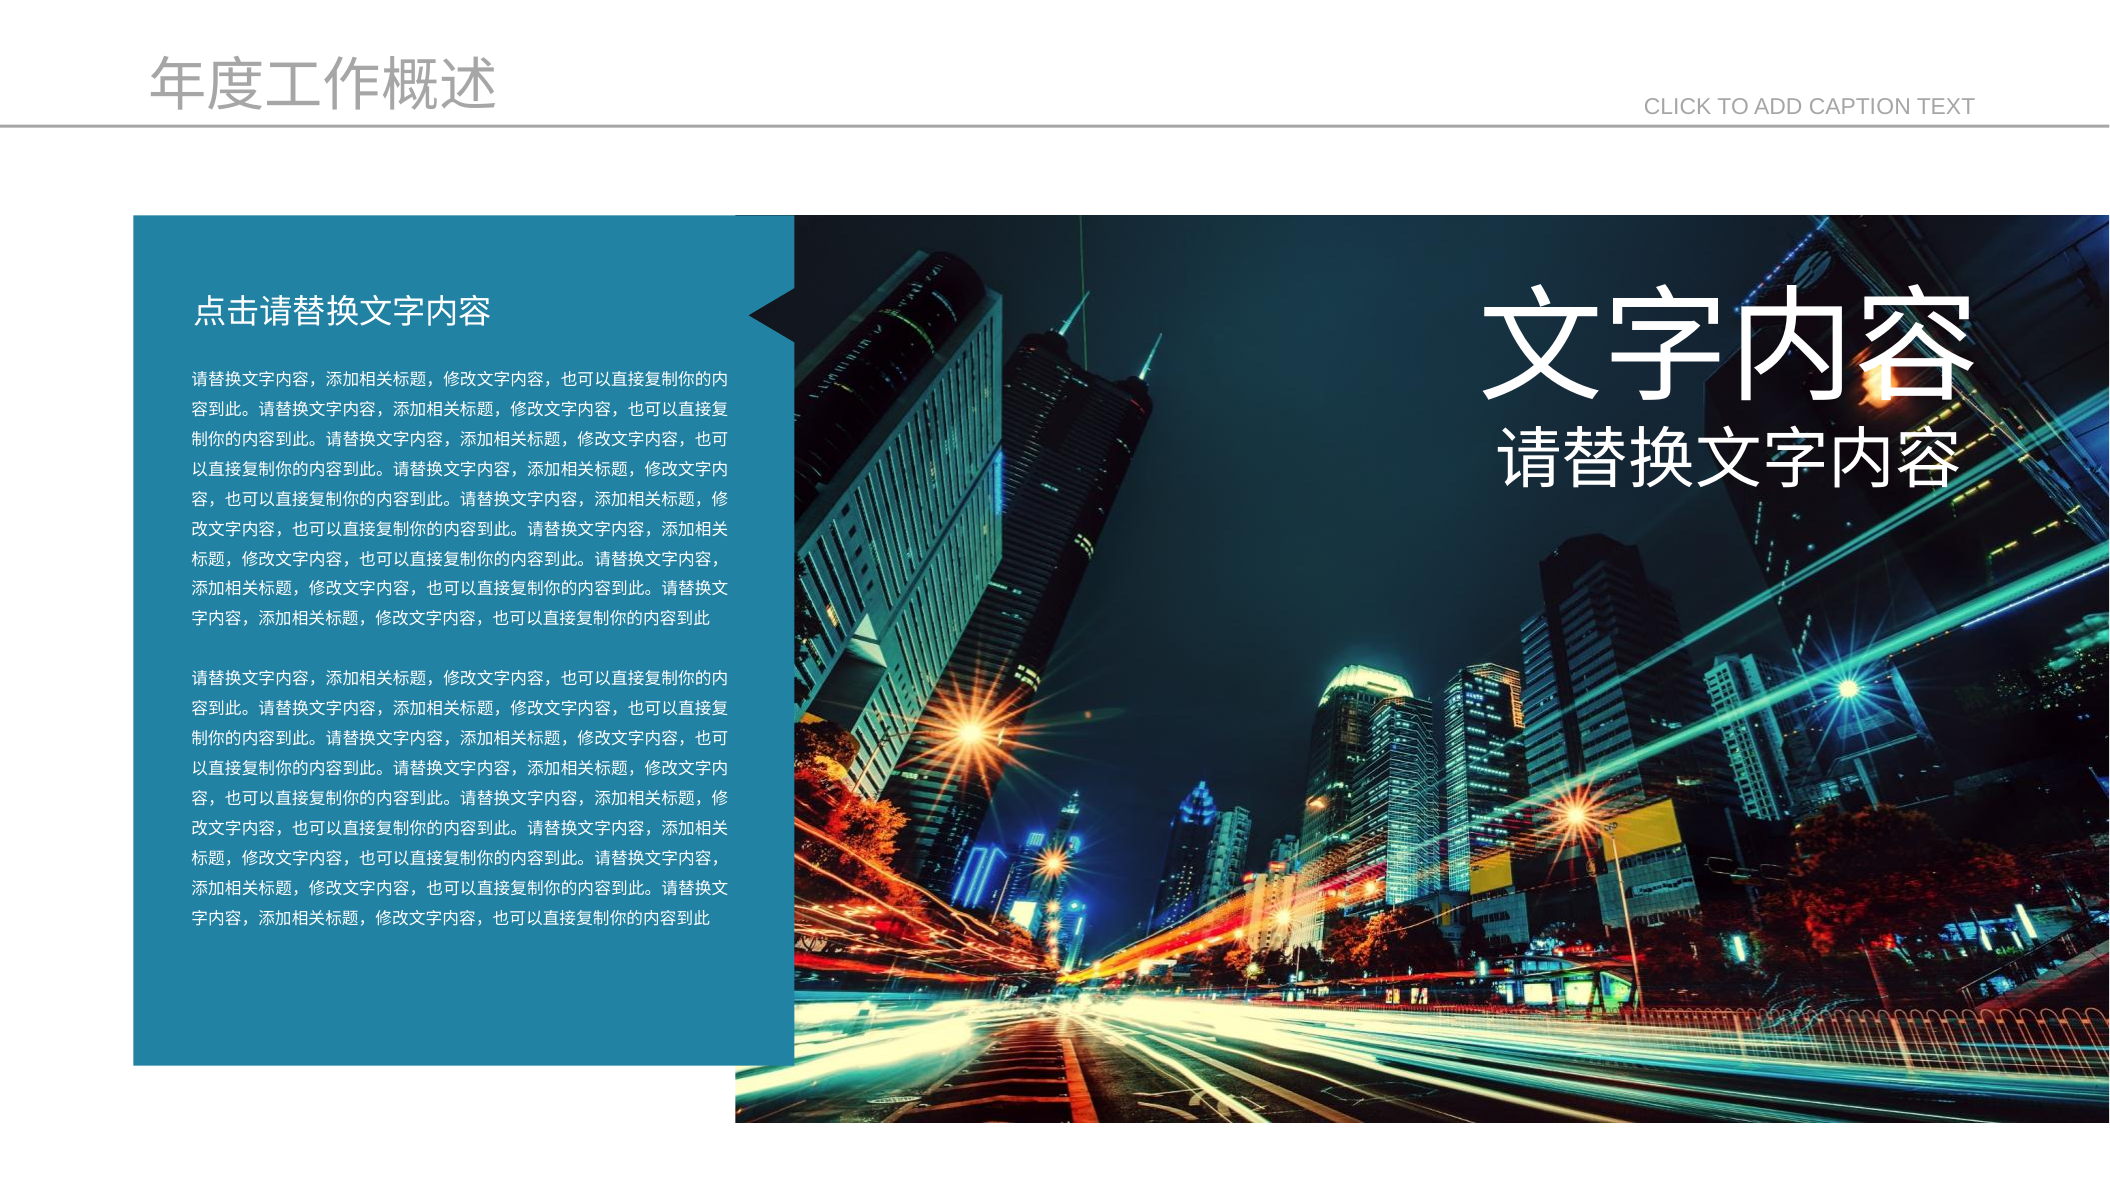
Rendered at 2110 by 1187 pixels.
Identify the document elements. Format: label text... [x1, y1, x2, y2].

text_box CLICK TO ADD CAPTION TEXT [1596, 91, 1976, 119]
text_box 请替换文字内容 [1495, 415, 1978, 496]
text_box 年度工作概述 [148, 47, 528, 118]
text_box 文字内容 [1478, 265, 1980, 416]
text_box [734, 214, 2110, 1124]
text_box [133, 215, 795, 1066]
text_box [0, 124, 2110, 129]
